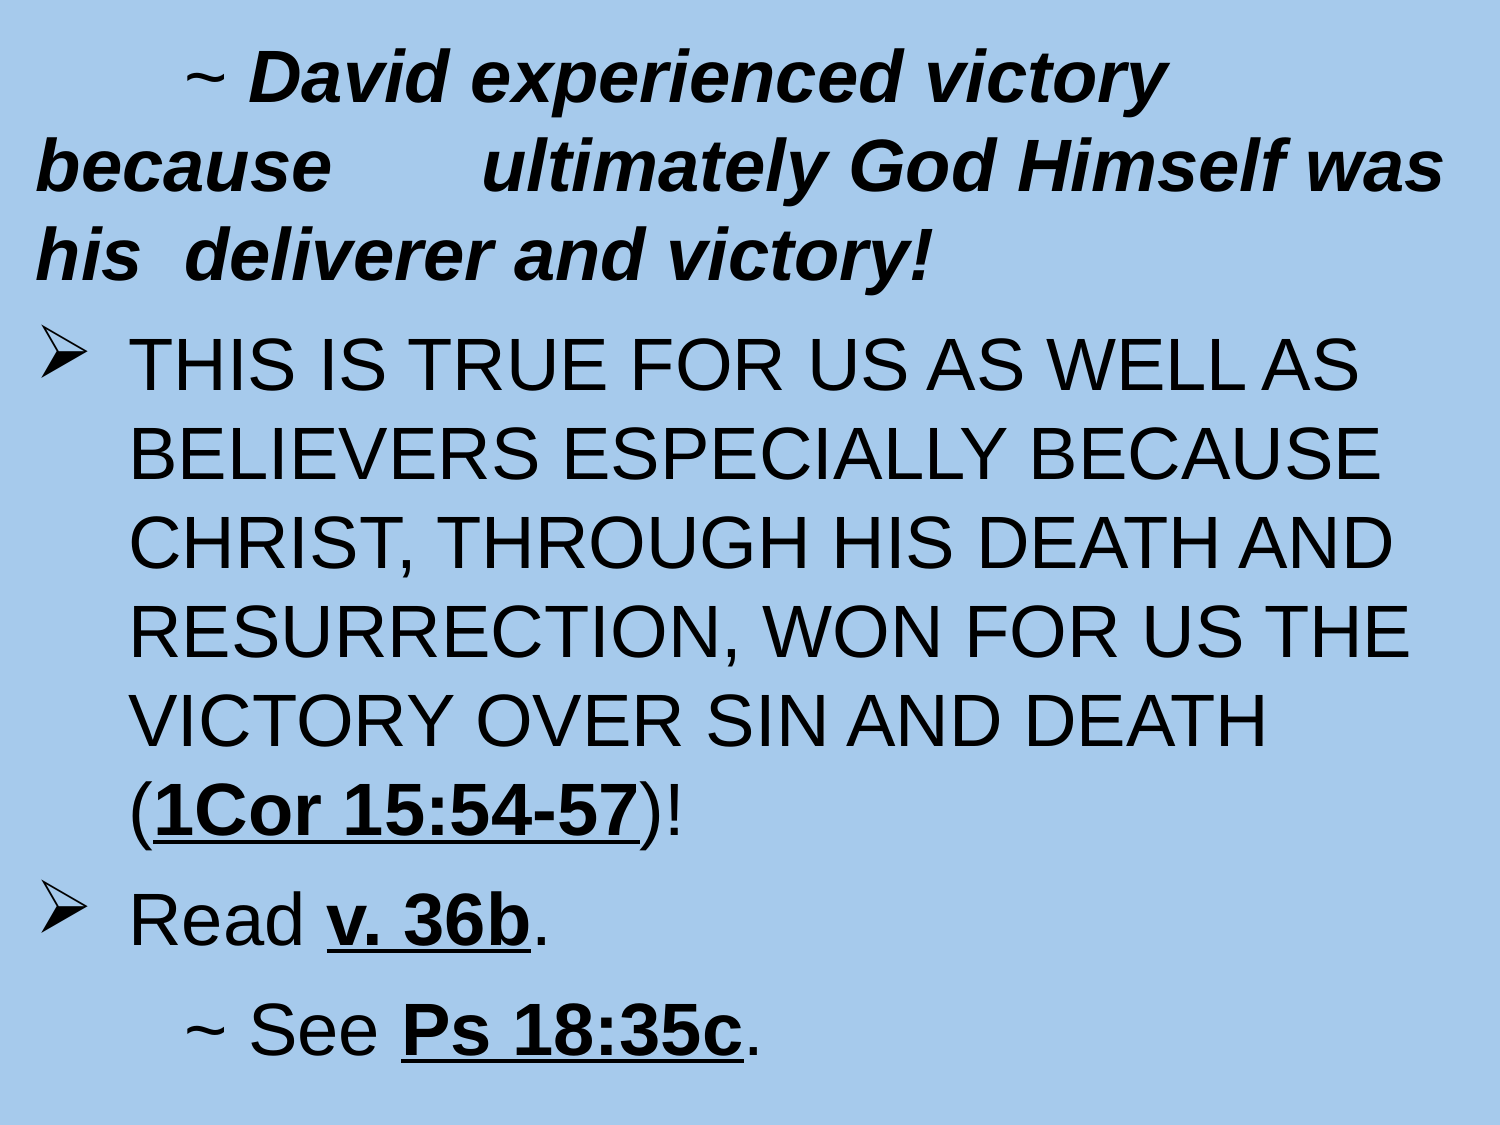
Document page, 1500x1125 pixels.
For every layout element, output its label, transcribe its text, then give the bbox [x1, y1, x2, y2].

subtitle ~ David experienced victory because ultimately God Himself was his deliverer and victory! THIS IS TRUE FOR US AS WELL AS BELIEVERS ESPECIALLY BECAUSE CHRIST, THROUGH HIS DEATH AND RESURRECTION, WON FOR US THE VICTORY OVER SIN AND DEATH (1Cor 15:54-57)! Read v. 36b. ~ See Ps 18:35c. [20, 20, 1482, 1108]
